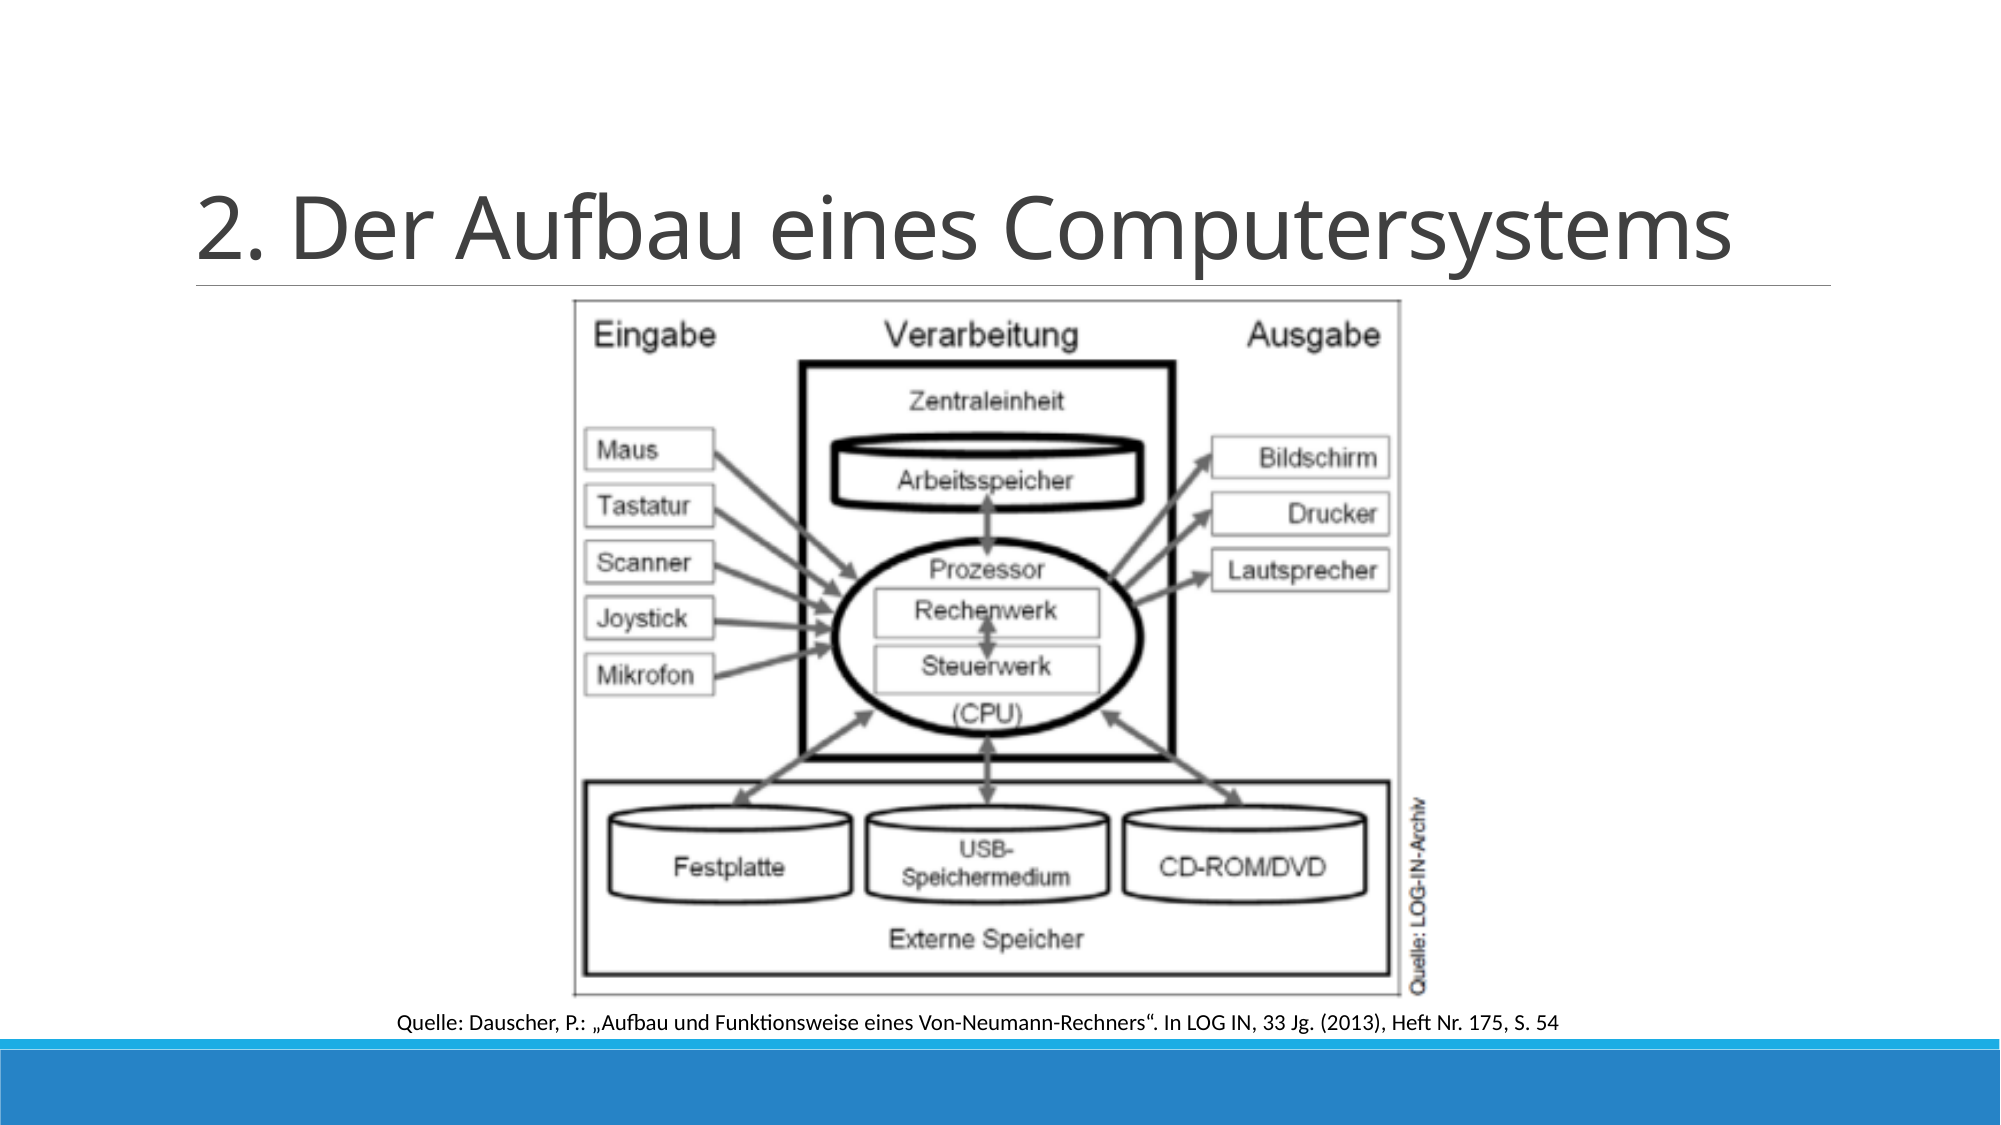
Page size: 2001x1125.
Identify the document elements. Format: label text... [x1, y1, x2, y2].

text_box Quelle: Dauscher, P.: „Aufbau und Funktionsweise eines Von-Neumann-Rechners“. In LOG IN, 33 Jg. (2013), Heft Nr. 175, S. 54 [382, 1000, 1618, 1043]
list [569, 298, 1431, 1001]
title 2. Der Aufbau eines Computersystems [180, 47, 1830, 285]
